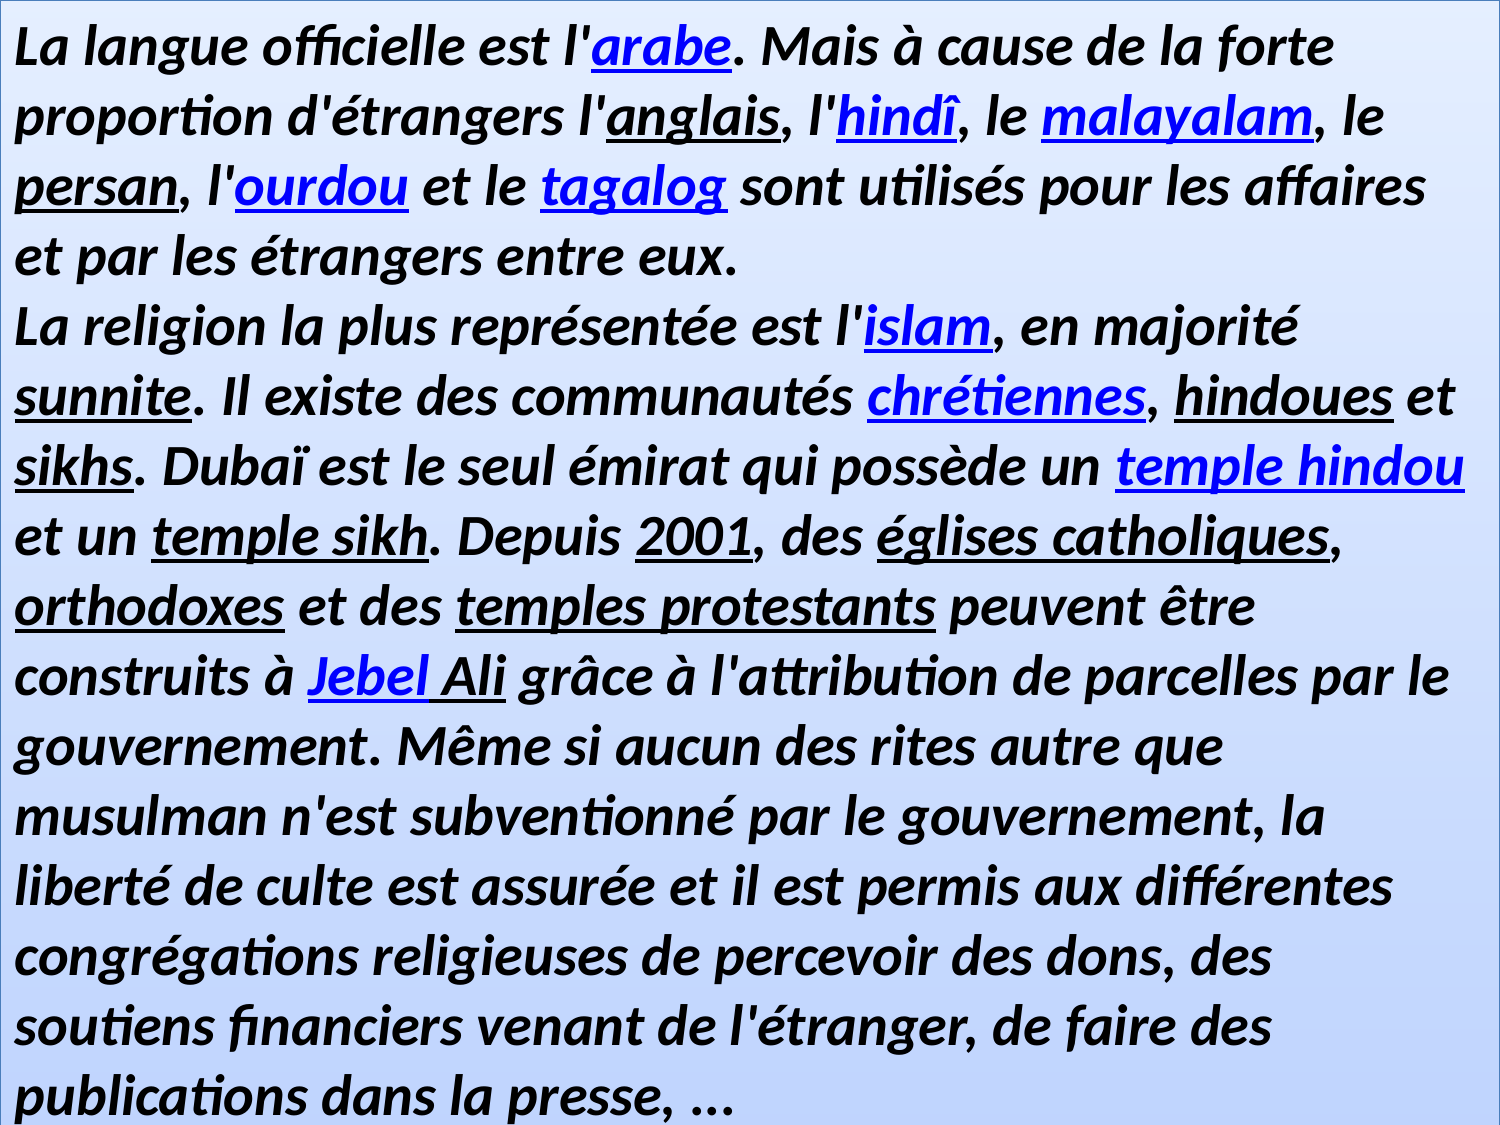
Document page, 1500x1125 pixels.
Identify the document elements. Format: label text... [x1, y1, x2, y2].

text_box La langue officielle est l'arabe. Mais à cause de la forte proportion d'étrangers l'anglais, l'hindî, le malayalam, le persan, l'ourdou et le tagalog sont utilisés pour les affaires et par les étrangers entre eux. La religion la plus représentée est l'islam, en majorité sunnite. Il existe des communautés chrétiennes, hindoues et sikhs. Dubaï est le seul émirat qui possède un temple hindou et un temple sikh. Depuis 2001, des églises catholiques, orthodoxes et des temples protestants peuvent être construits à Jebel Ali grâce à l'attribution de parcelles par le gouvernement. Même si aucun des rites autre que musulman n'est subventionné par le gouvernement, la liberté de culte est assurée et il est permis aux différentes congrégations religieuses de percevoir des dons, des soutiens financiers venant de l'étranger, de faire des publications dans la presse, ... [0, 0, 1500, 1125]
